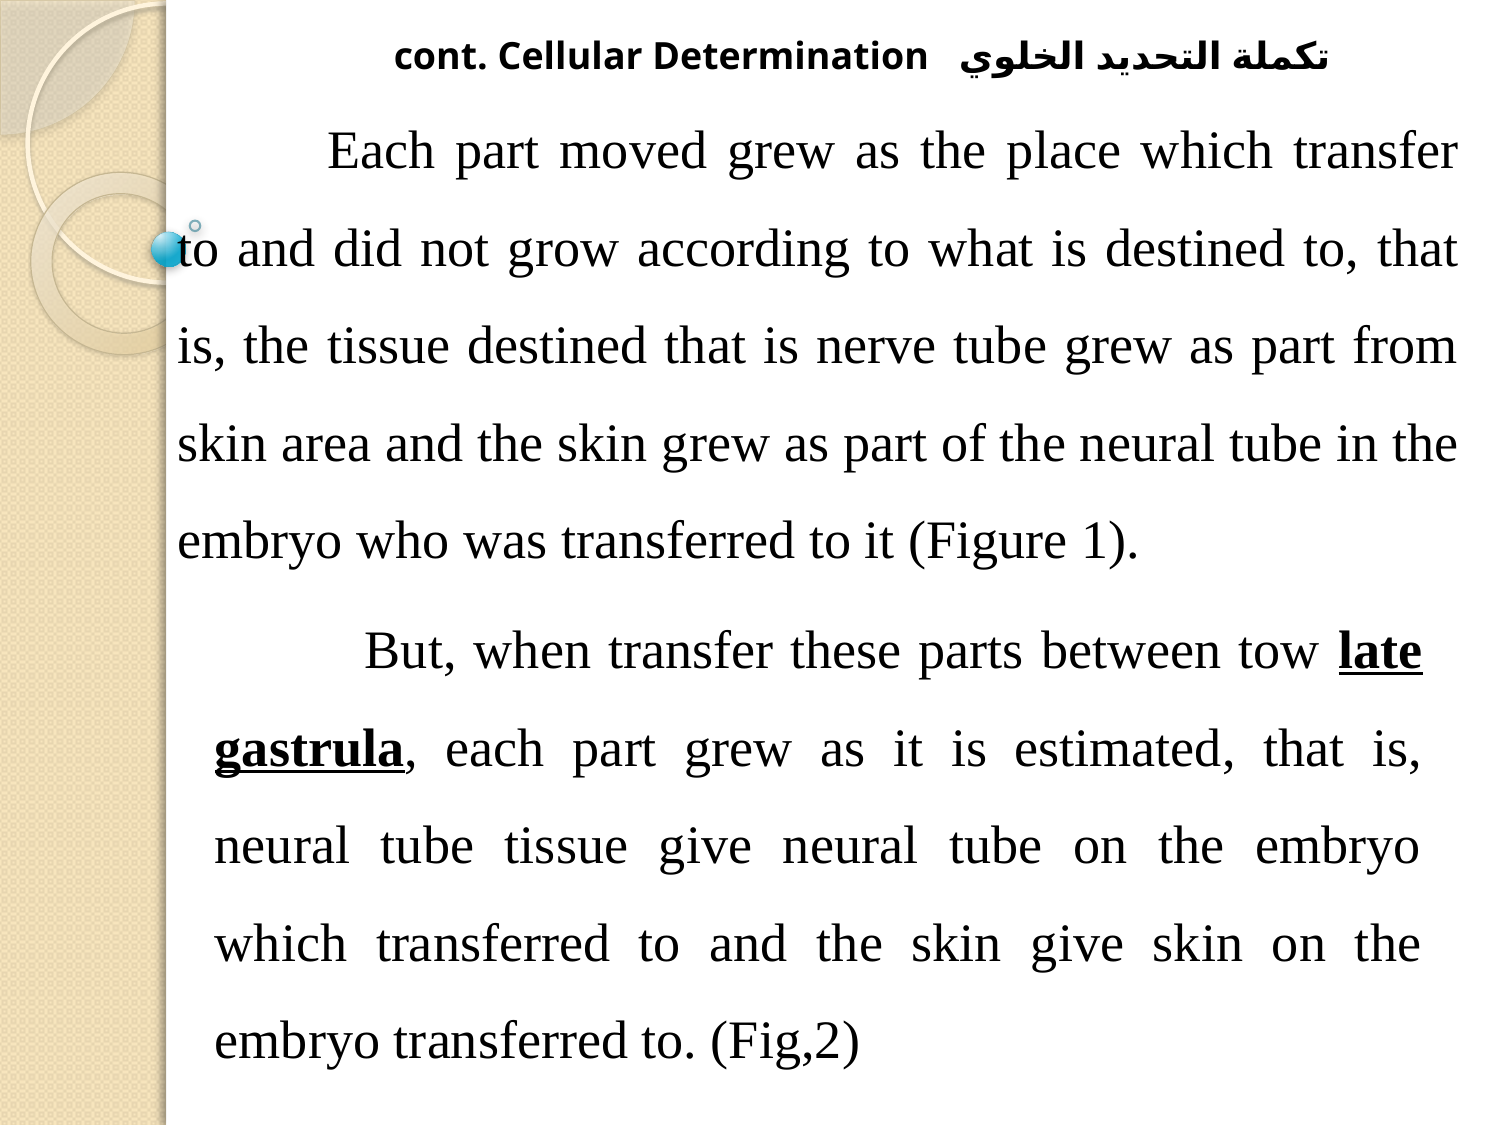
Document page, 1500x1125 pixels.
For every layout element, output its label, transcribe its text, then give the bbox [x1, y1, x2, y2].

text_box Each part moved grew as the place which transfer to and did not grow according to what is destined to, that is, the tissue destined that is nerve tube grew as part from skin area and the skin grew as part of the neural tube in the embryo who was transferred to it (Figure 1). [162, 74, 1475, 577]
text_box But, when transfer these parts between tow late gastrula, each part grew as it is estimated, that is, neural tube tissue give neural tube on the embryo which transferred to and the skin give skin on the embryo transferred to. (Fig,2) [200, 574, 1438, 1077]
text_box cont. Cellular Determination تكملة التحديد الخلوي [378, 24, 1356, 85]
